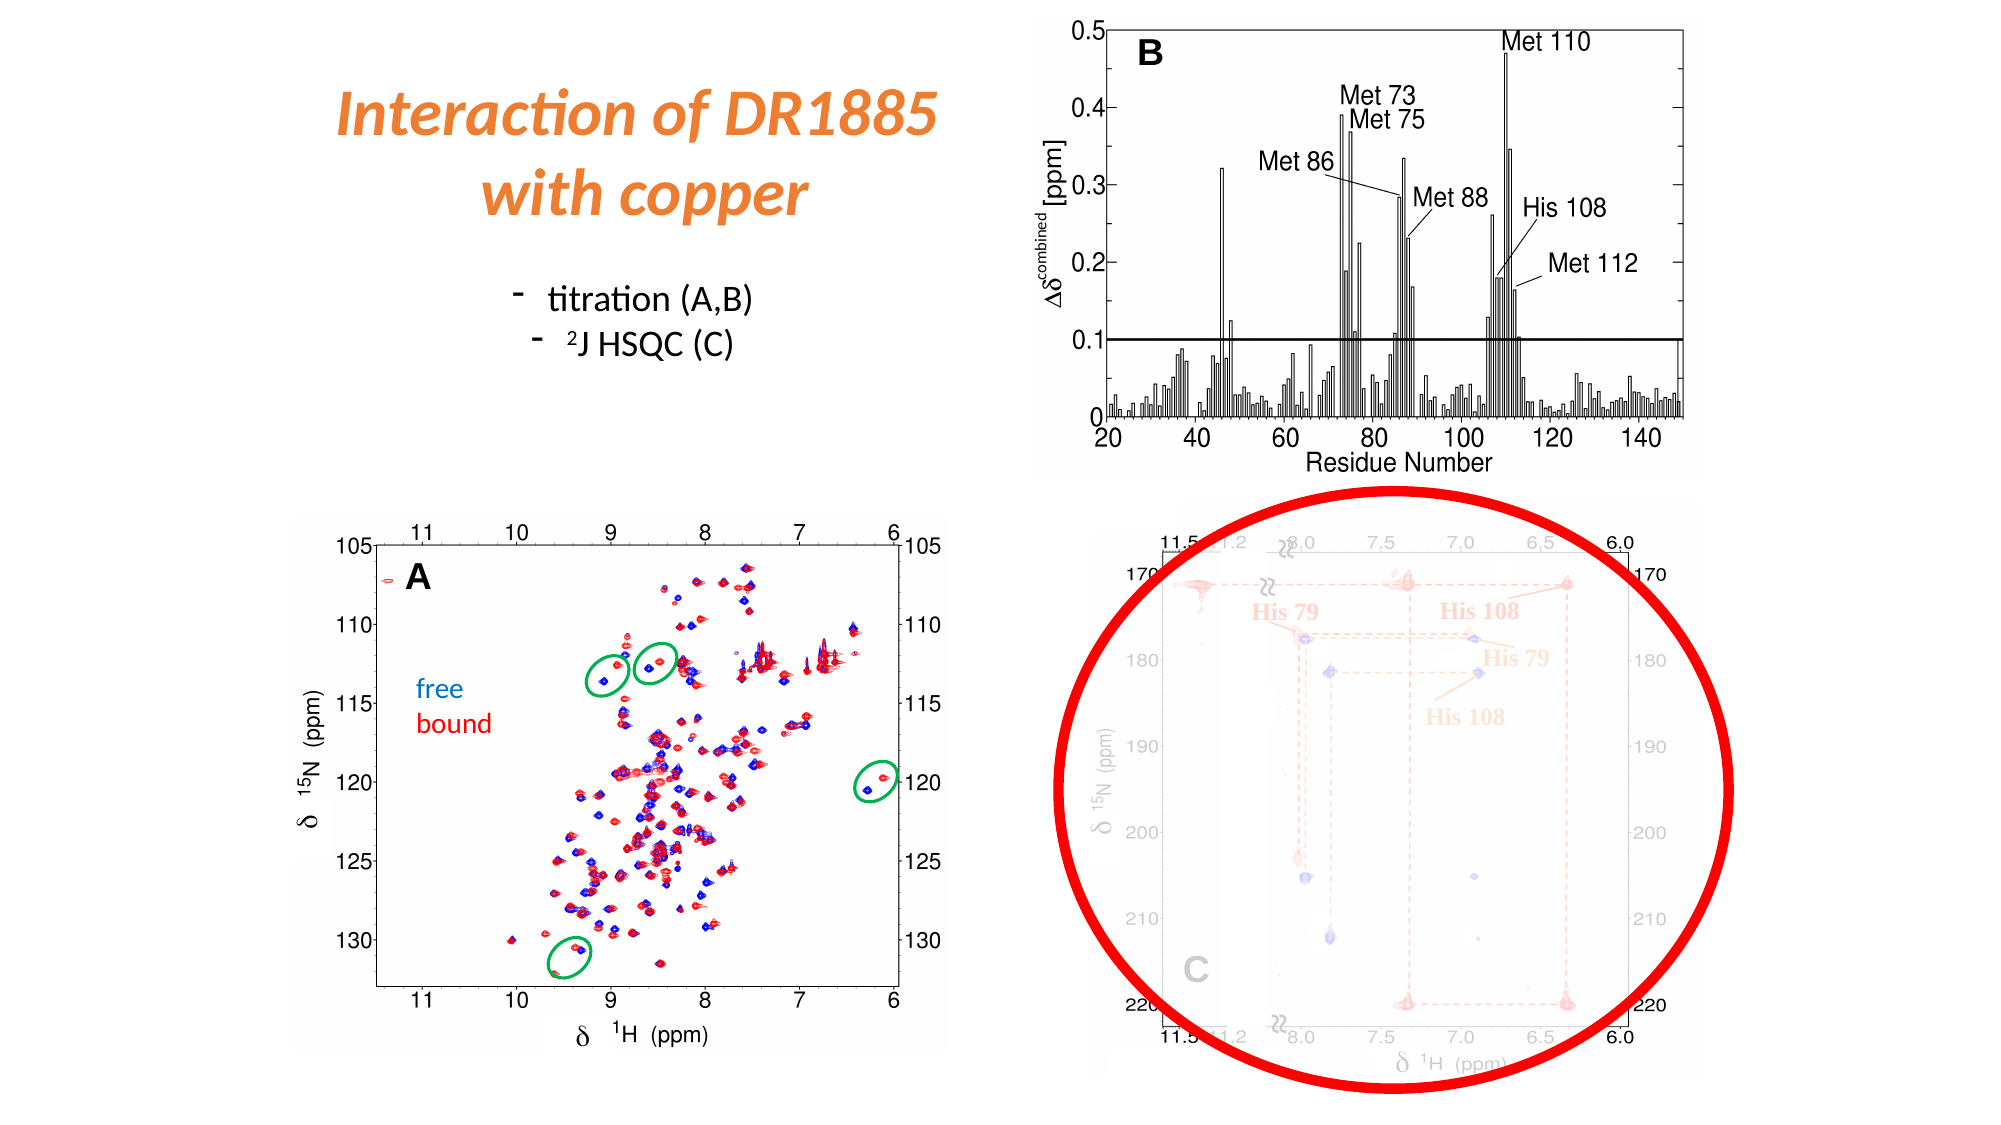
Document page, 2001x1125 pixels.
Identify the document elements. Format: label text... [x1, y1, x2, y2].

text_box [280, 516, 950, 1060]
text_box Interaction of DR1885 with copper titration (A,B) 2J HSQC (C) [320, 61, 969, 372]
text_box [1310, 490, 1477, 500]
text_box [1037, 500, 1700, 1088]
text_box [1700, 667, 1730, 912]
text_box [1022, 14, 1700, 480]
